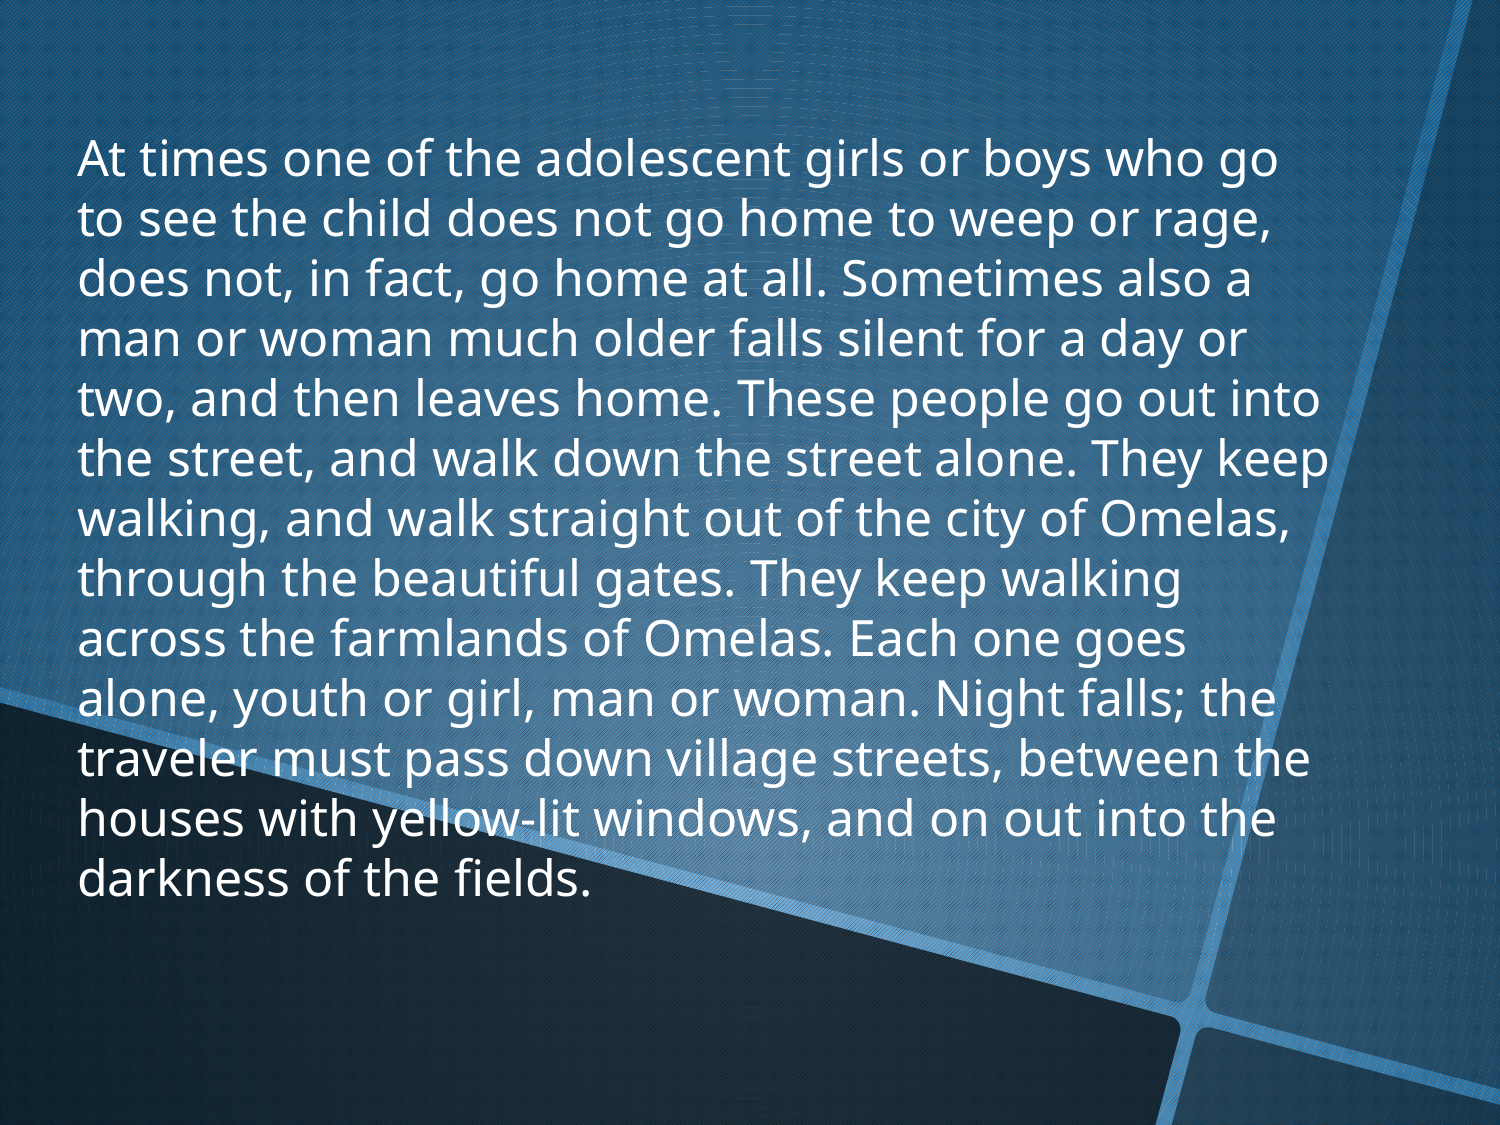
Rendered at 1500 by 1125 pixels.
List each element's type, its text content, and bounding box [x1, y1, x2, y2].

text_box At times one of the adolescent girls or boys who go to see the child does not go home to weep or rage, does not, in fact, go home at all. Sometimes also a man or woman much older falls silent for a day or two, and then leaves home. These people go out into the street, and walk down the street alone. They keep walking, and walk straight out of the city of Omelas, through the beautiful gates. They keep walking across the farmlands of Omelas. Each one goes alone, youth or girl, man or woman. Night falls; the traveler must pass down village streets, between the houses with yellow-lit windows, and on out into the darkness of the fields. [62, 118, 1350, 914]
